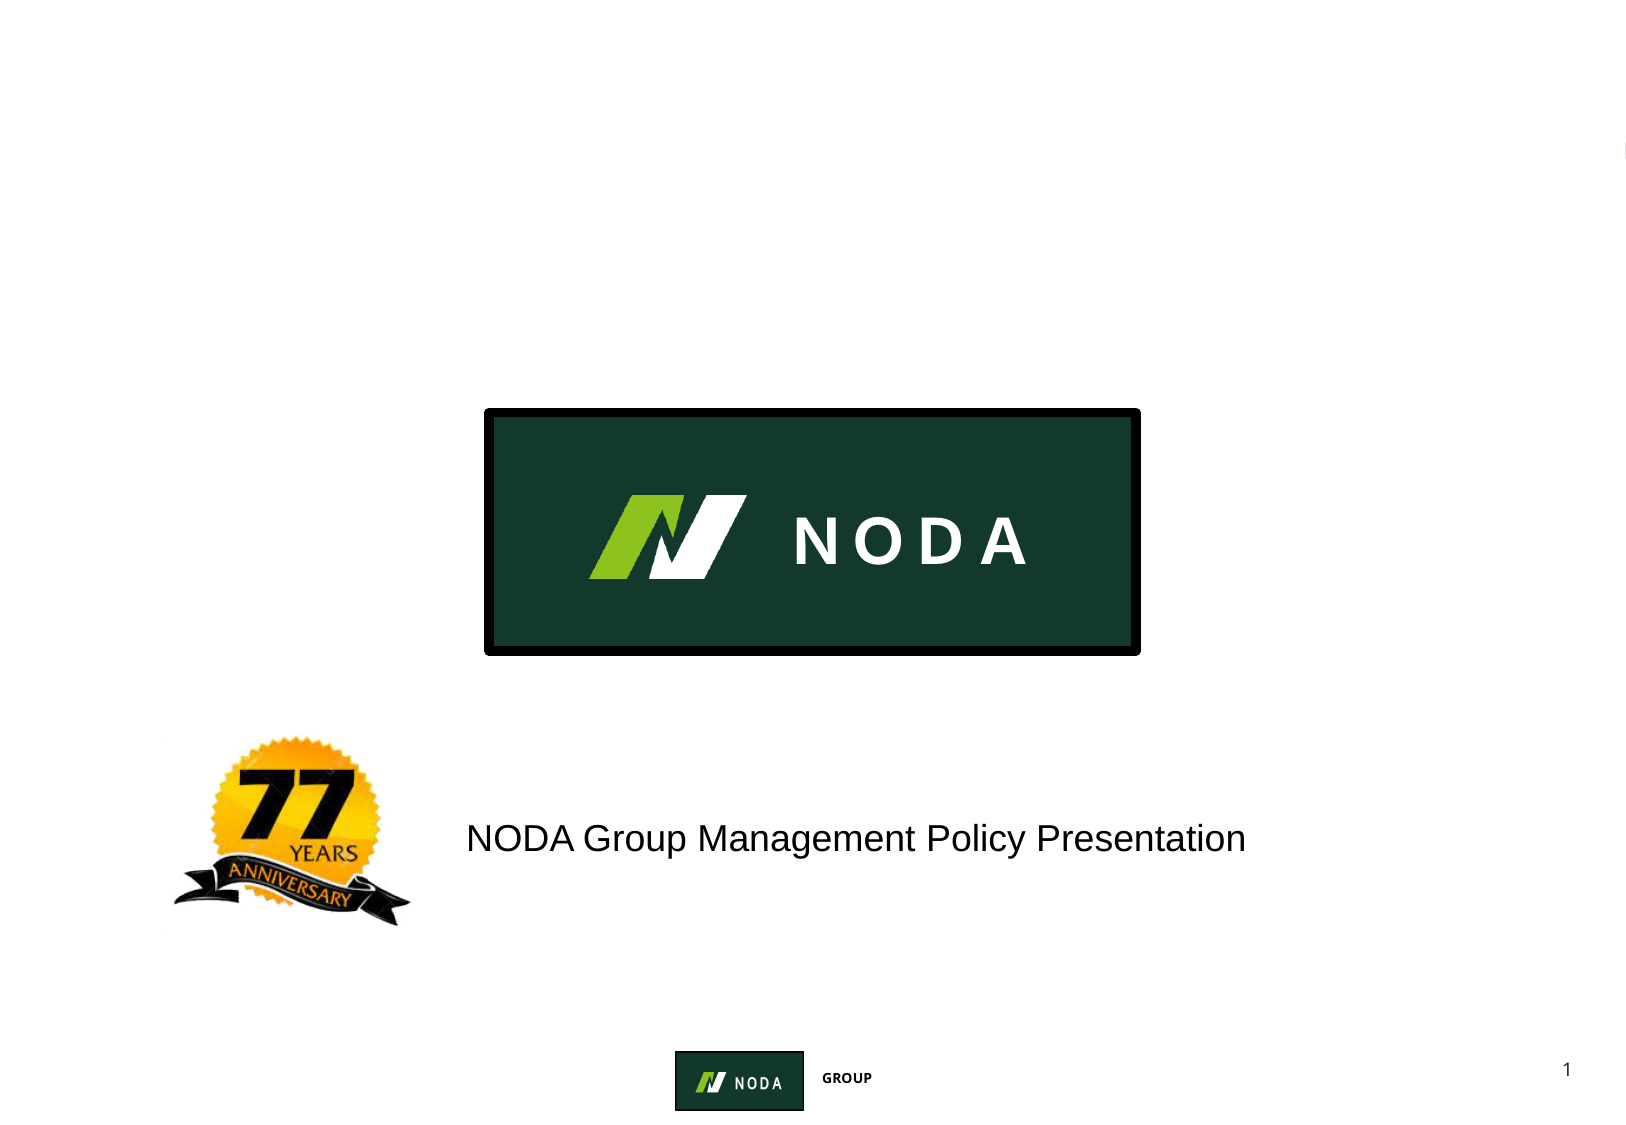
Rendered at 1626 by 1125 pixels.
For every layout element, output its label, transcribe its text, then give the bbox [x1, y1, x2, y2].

picture [160, 730, 420, 937]
picture [675, 1051, 804, 1111]
text_box [0, 66, 1625, 1024]
slide_number 0 [1557, 1061, 1591, 1125]
text_box NODA Group Management Policy Presentation [451, 806, 1309, 866]
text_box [488, 412, 1137, 652]
